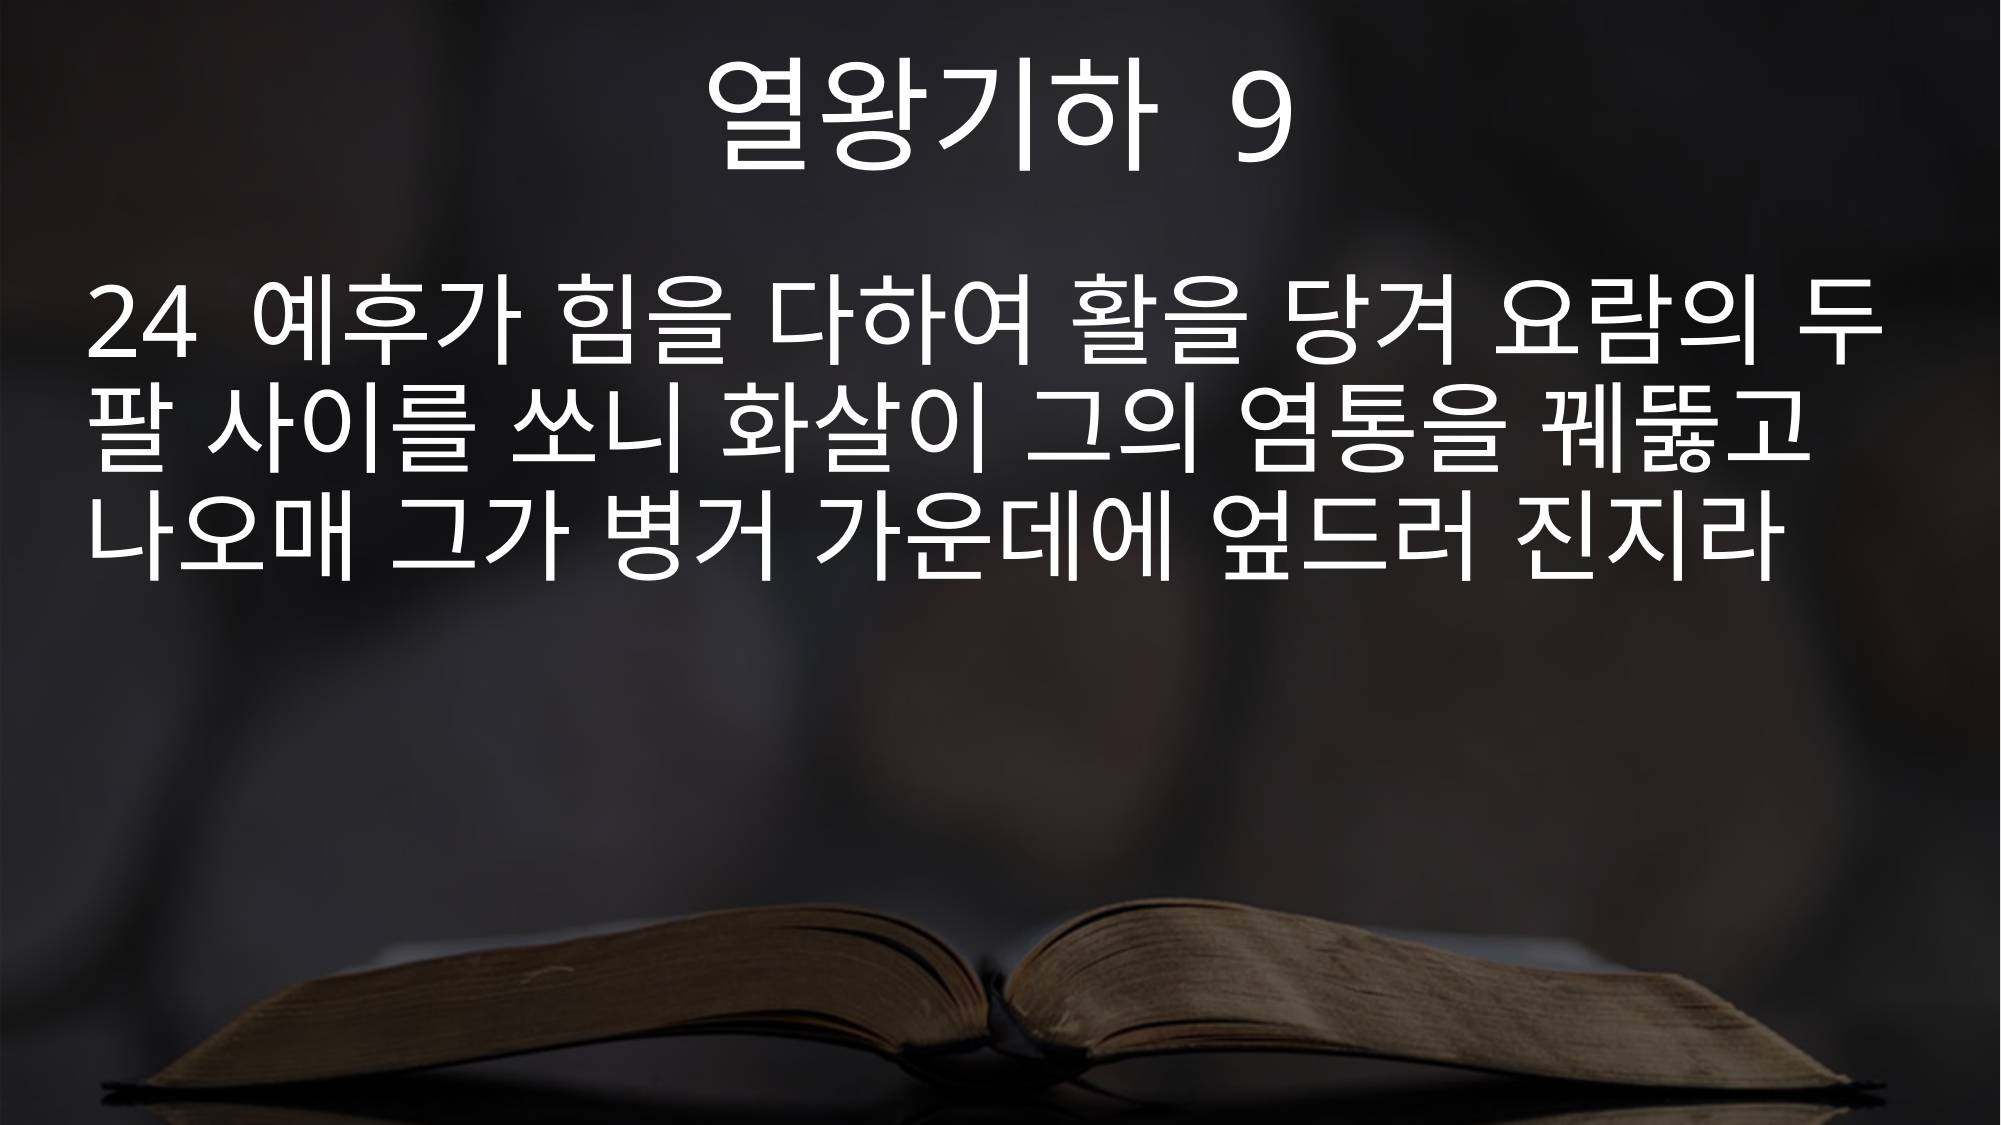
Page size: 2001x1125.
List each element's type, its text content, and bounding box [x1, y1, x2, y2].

picture [0, 0, 2001, 1125]
footer 열왕기하 9 [0, 32, 2000, 192]
list 24 예후가 힘을 다하여 활을 당겨 요람의 두 팔 사이를 쏘니 화살이 그의 염통을 꿰뚫고 나오매 그가 병거 가운데에 엎드러 진지라 [69, 263, 1953, 423]
